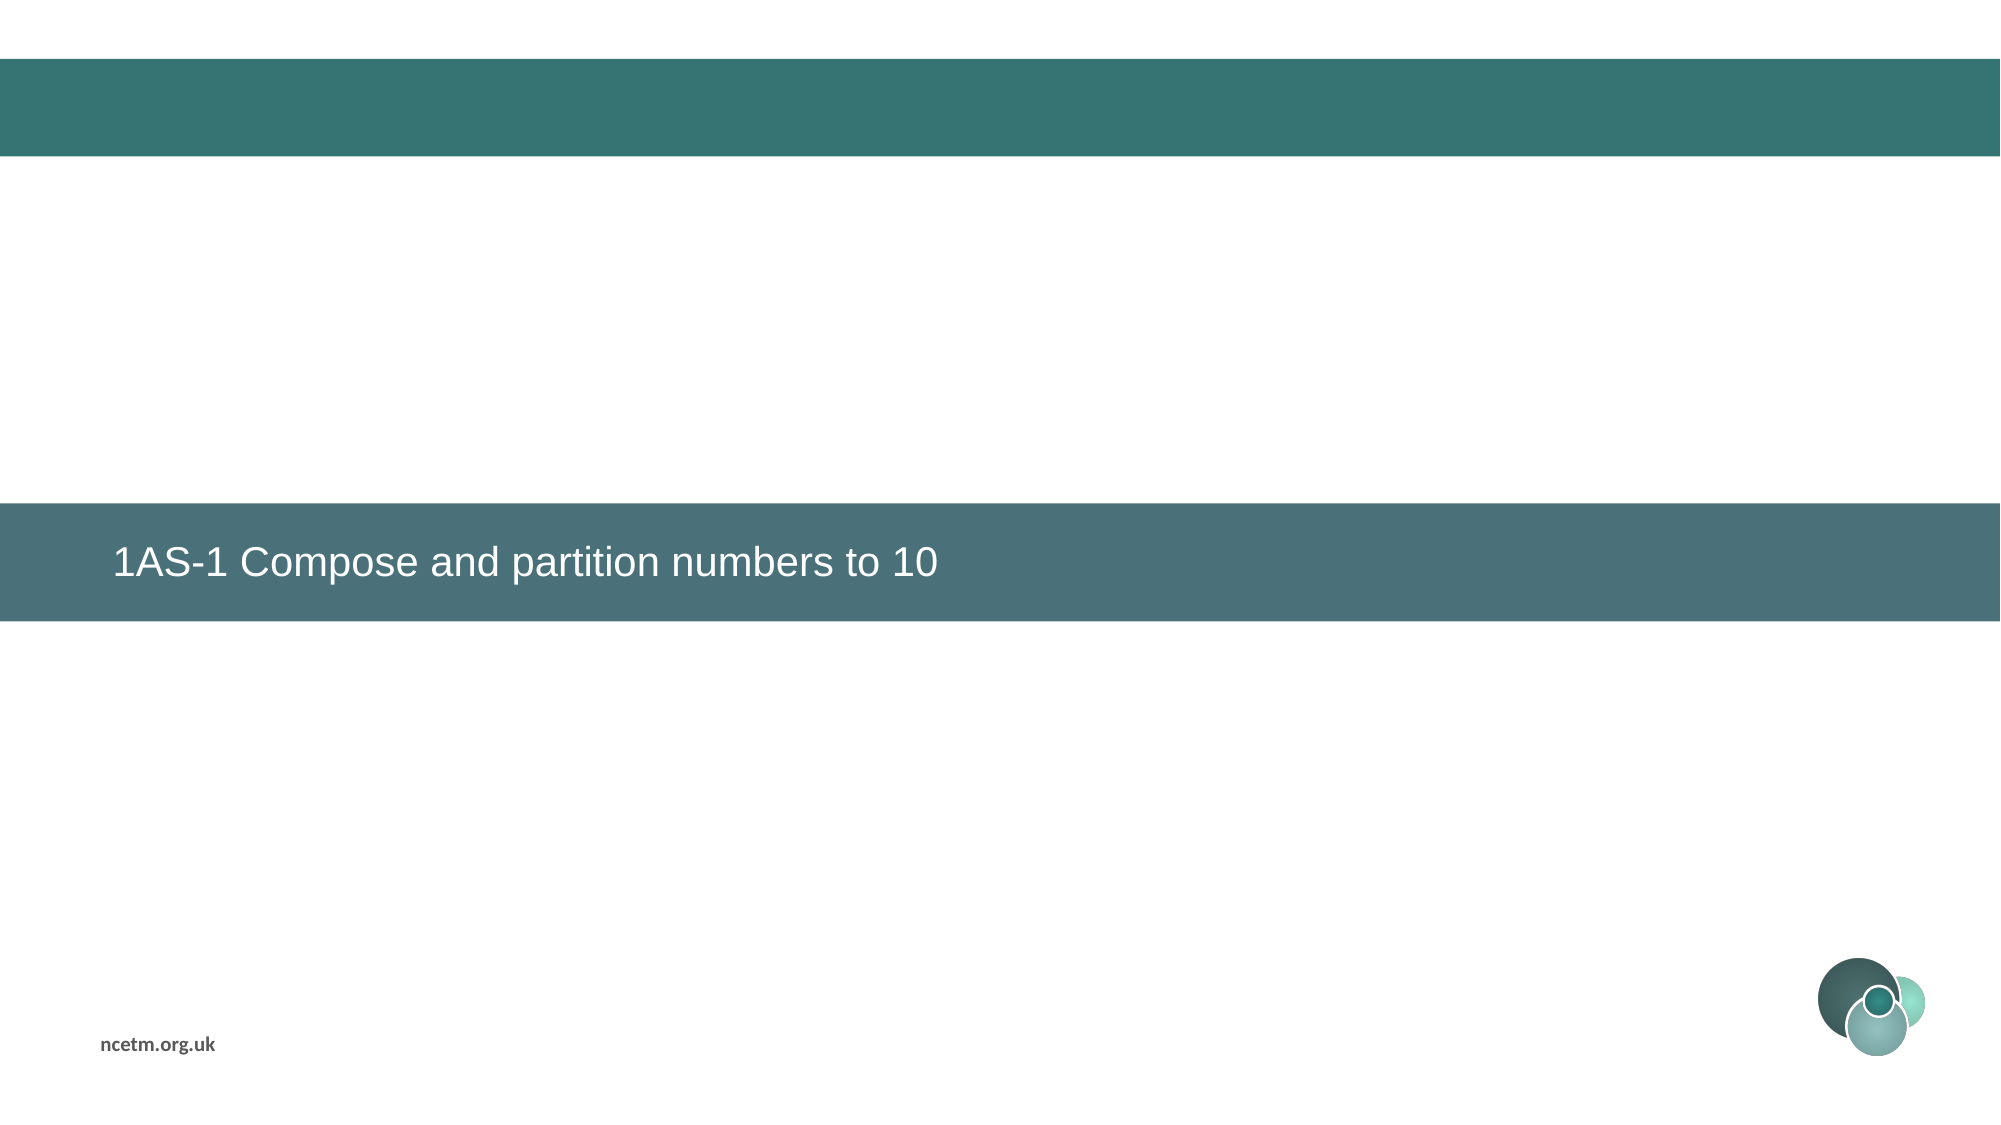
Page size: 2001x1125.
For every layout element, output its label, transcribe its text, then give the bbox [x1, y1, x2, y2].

text_box 1AS-1 Compose and partition numbers to 10 [97, 527, 1945, 598]
text_box [0, 503, 2000, 622]
picture [1818, 958, 1925, 1056]
